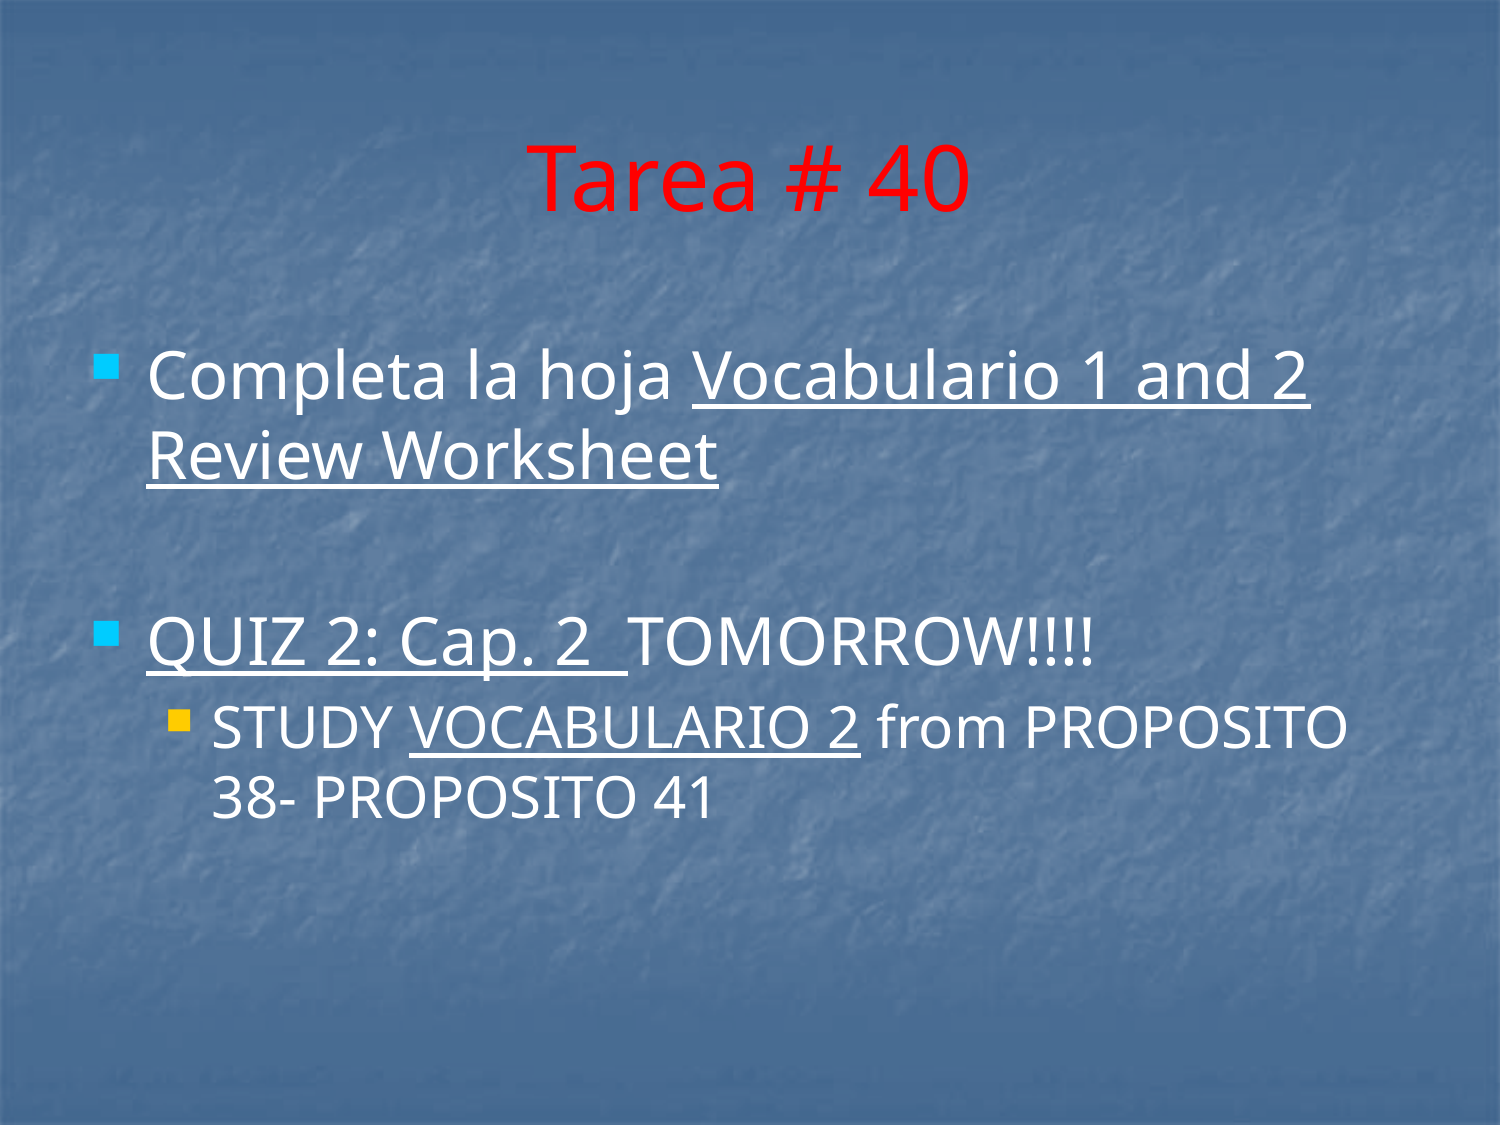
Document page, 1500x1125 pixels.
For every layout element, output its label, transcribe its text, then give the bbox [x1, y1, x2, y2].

list Completa la hoja Vocabulario 1 and 2 Review Worksheet QUIZ 2: Cap. 2 TOMORROW!!!! STUDY VOCABULARIO 2 from PROPOSITO 38- PROPOSITO 41 [75, 324, 1425, 1000]
title Tarea # 40 [75, 62, 1425, 288]
